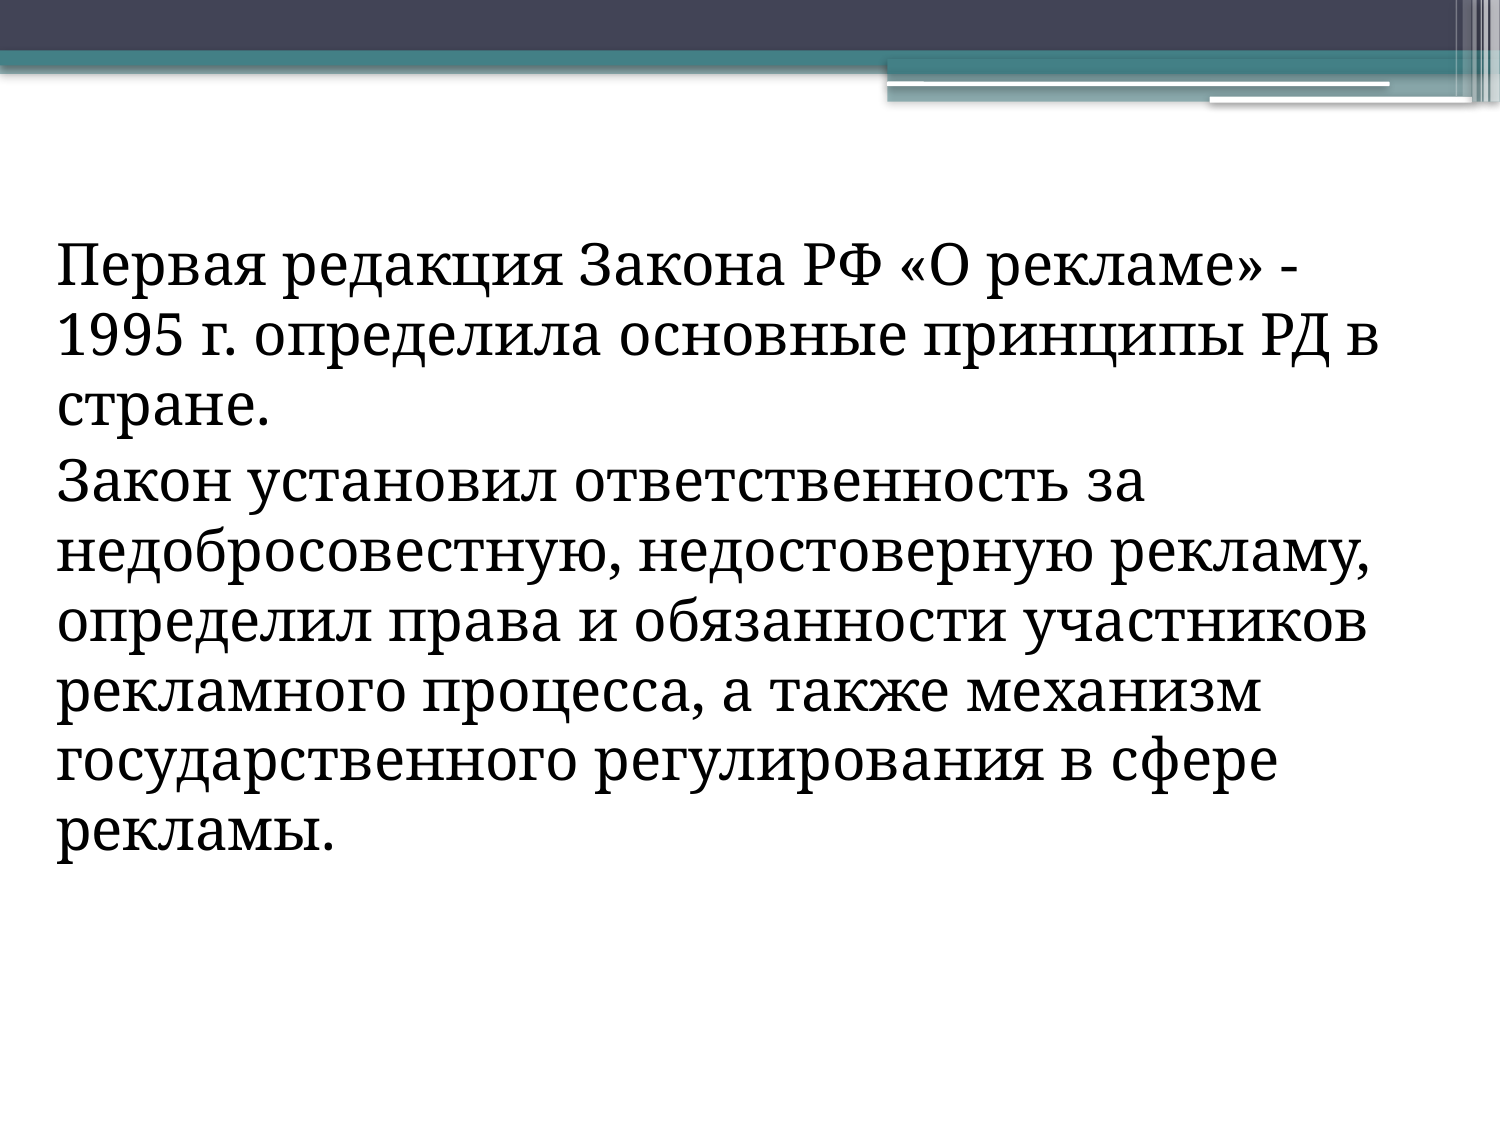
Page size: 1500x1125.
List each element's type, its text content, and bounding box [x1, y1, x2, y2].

list Первая редакция Закона РФ «О рекламе» - 1995 г. определила основные принципы РД в стране. Закон установил ответственность за недобросовестную, недостоверную рекламу, определил права и обязанности участников рекламного процесса, а также механизм государственного регулирования в сфере рекламы. [41, 219, 1459, 1083]
